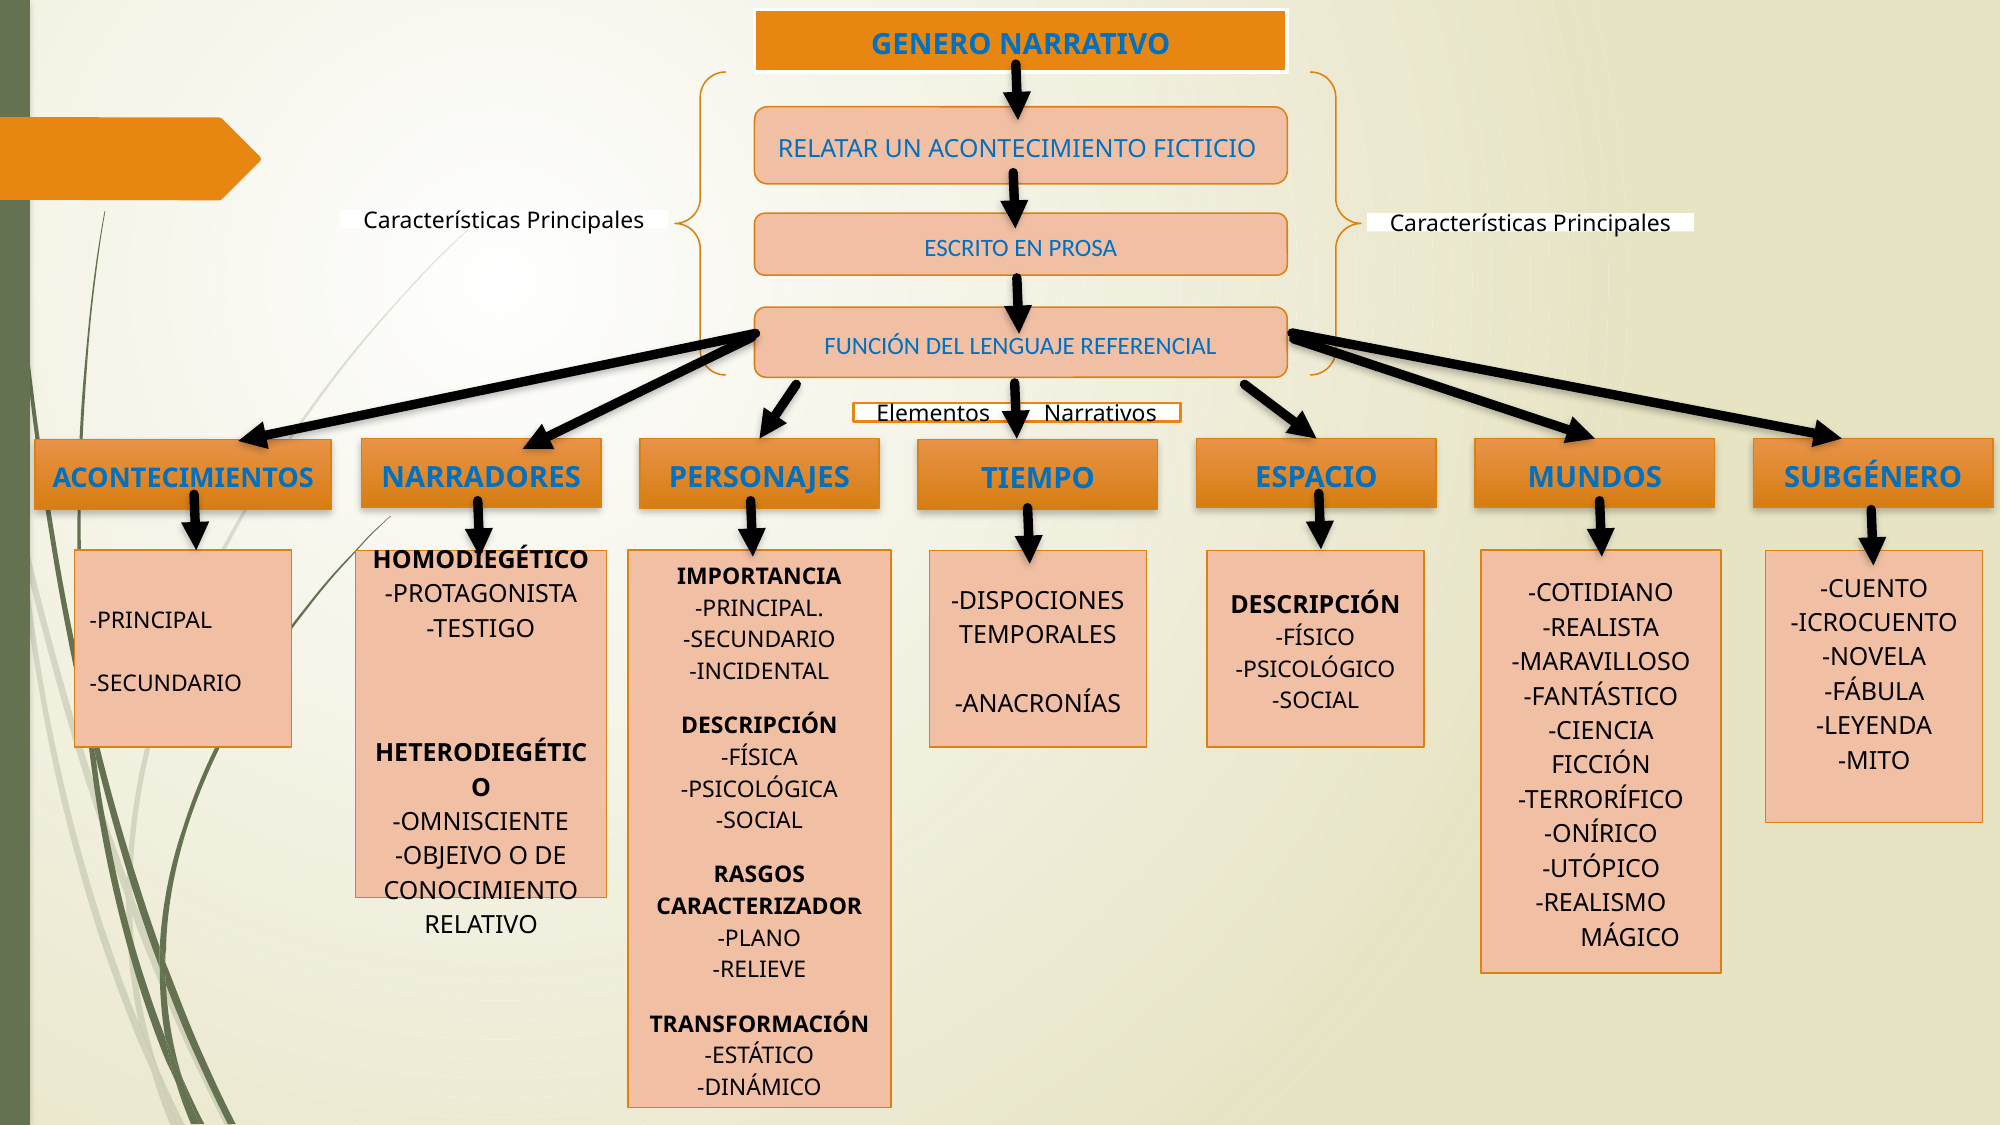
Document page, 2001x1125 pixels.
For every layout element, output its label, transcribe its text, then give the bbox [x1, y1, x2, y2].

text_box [1291, 332, 1843, 439]
text_box FUNCIÓN DEL LENGUAJE REFERENCIAL [760, 375, 1284, 379]
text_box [1012, 172, 1016, 229]
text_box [759, 384, 797, 439]
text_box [1015, 63, 1019, 121]
text_box TIEMPO [917, 439, 1158, 510]
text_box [750, 500, 754, 557]
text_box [522, 336, 753, 450]
text_box [674, 71, 1362, 375]
text_box -DISPOCIONES TEMPORALES -ANACRONÍAS [929, 550, 1147, 748]
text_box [1870, 509, 1874, 566]
text_box Características Principales [339, 209, 669, 230]
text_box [1244, 384, 1286, 439]
text_box MUNDOS [1474, 446, 1715, 508]
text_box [1599, 500, 1603, 557]
text_box -COTIDIANO -REALISTA -MARAVILLOSO -FANTÁSTICO -CIENCIA FICCIÓN -TERRORÍFICO -ONÍRICO -UTÓPICO -REALISMO MÁGICO [1480, 549, 1722, 974]
text_box -PRINCIPAL -SECUNDARIO [74, 549, 292, 748]
text_box NARRADORES [361, 451, 602, 508]
text_box ACONTECIMIENTOS [34, 439, 332, 510]
text_box PERSONAJES [639, 438, 880, 509]
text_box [1027, 507, 1031, 564]
text_box IMPORTANCIA -PRINCIPAL. -SECUNDARIO -INCIDENTAL DESCRIPCIÓN -FÍSICA -PSICOLÓGICA -SOCIAL RASGOS CARACTERIZADOR -PLANO -RELIEVE TRANSFORMACIÓN -ESTÁTICO -DINÁMICO [627, 549, 892, 1108]
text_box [237, 333, 756, 442]
text_box Elementos Narrativos [1024, 402, 1182, 423]
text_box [1318, 493, 1322, 550]
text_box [193, 493, 197, 551]
text_box -CUENTO -ICROCUENTO -NOVELA -FÁBULA -LEYENDA -MITO [1765, 550, 1983, 823]
text_box ESPACIO [1196, 438, 1437, 508]
text_box DESCRIPCIÓN -FÍSICO -PSICOLÓGICO -SOCIAL [1206, 550, 1425, 748]
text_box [477, 500, 481, 557]
text_box Características Principales [1366, 212, 1695, 233]
text_box SUBGÉNERO [1753, 438, 1994, 508]
text_box GENERO NARRATIVO [753, 8, 1289, 71]
text_box HOMODIEGÉTICO -PROTAGONISTA -TESTIGO HETERODIEGÉTICO -OMNISCIENTE -OBJEIVO O DE CONOCIMIENTO RELATIVO [355, 550, 607, 898]
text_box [1014, 382, 1018, 439]
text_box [1016, 277, 1020, 334]
text_box Elementos Narrativos [852, 402, 1006, 423]
